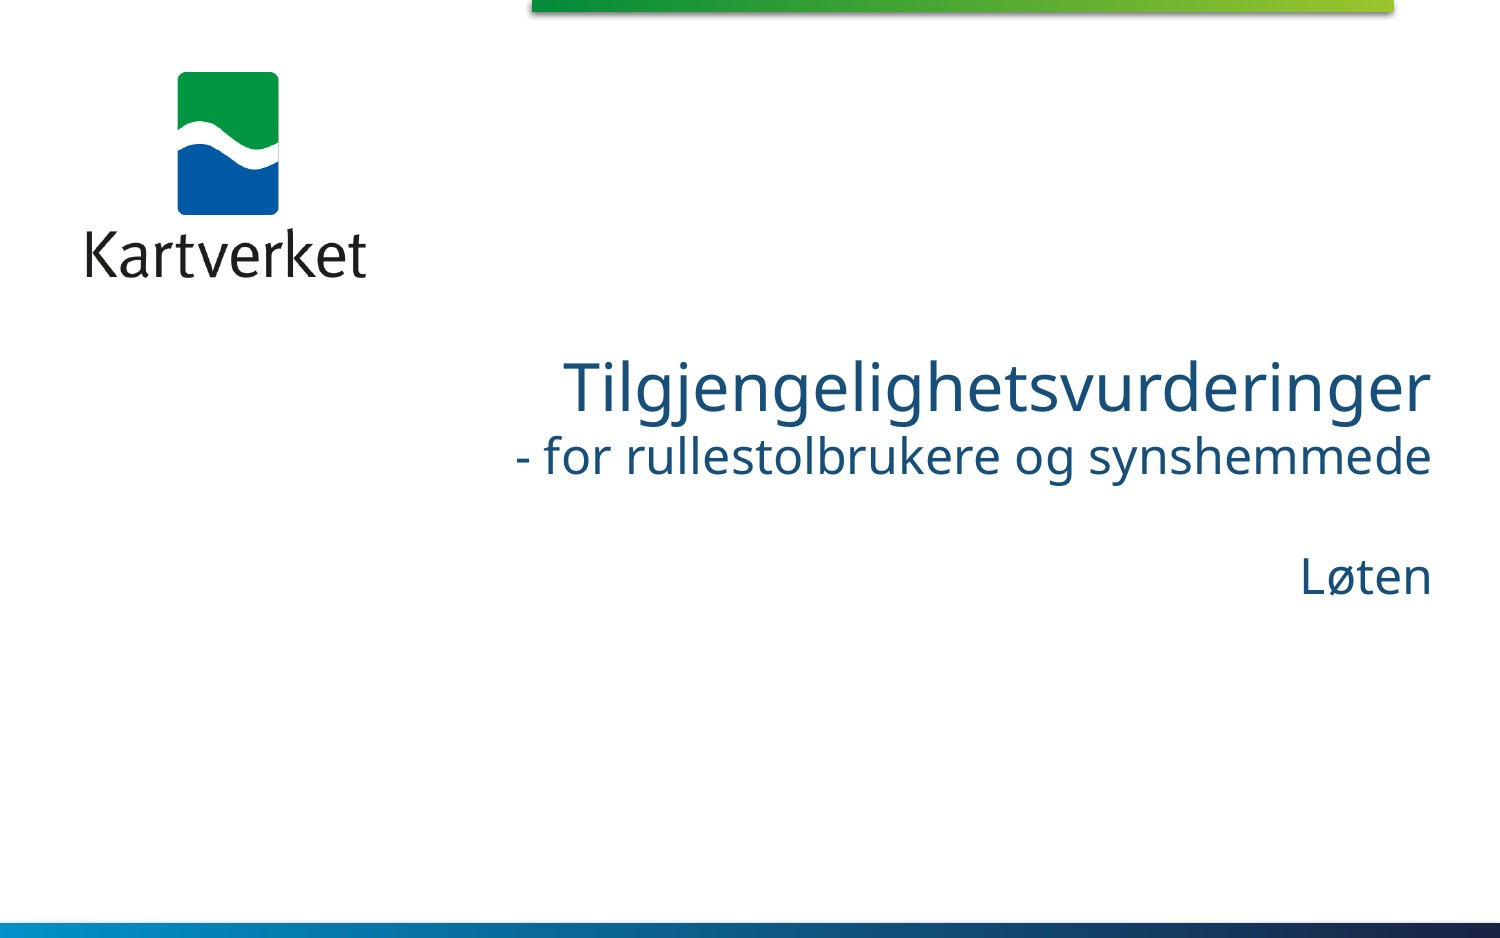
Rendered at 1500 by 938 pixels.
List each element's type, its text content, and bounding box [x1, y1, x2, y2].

text_box Tilgjengelighetsvurderinger - for rullestolbrukere og synshemmede Løten [66, 337, 1449, 613]
